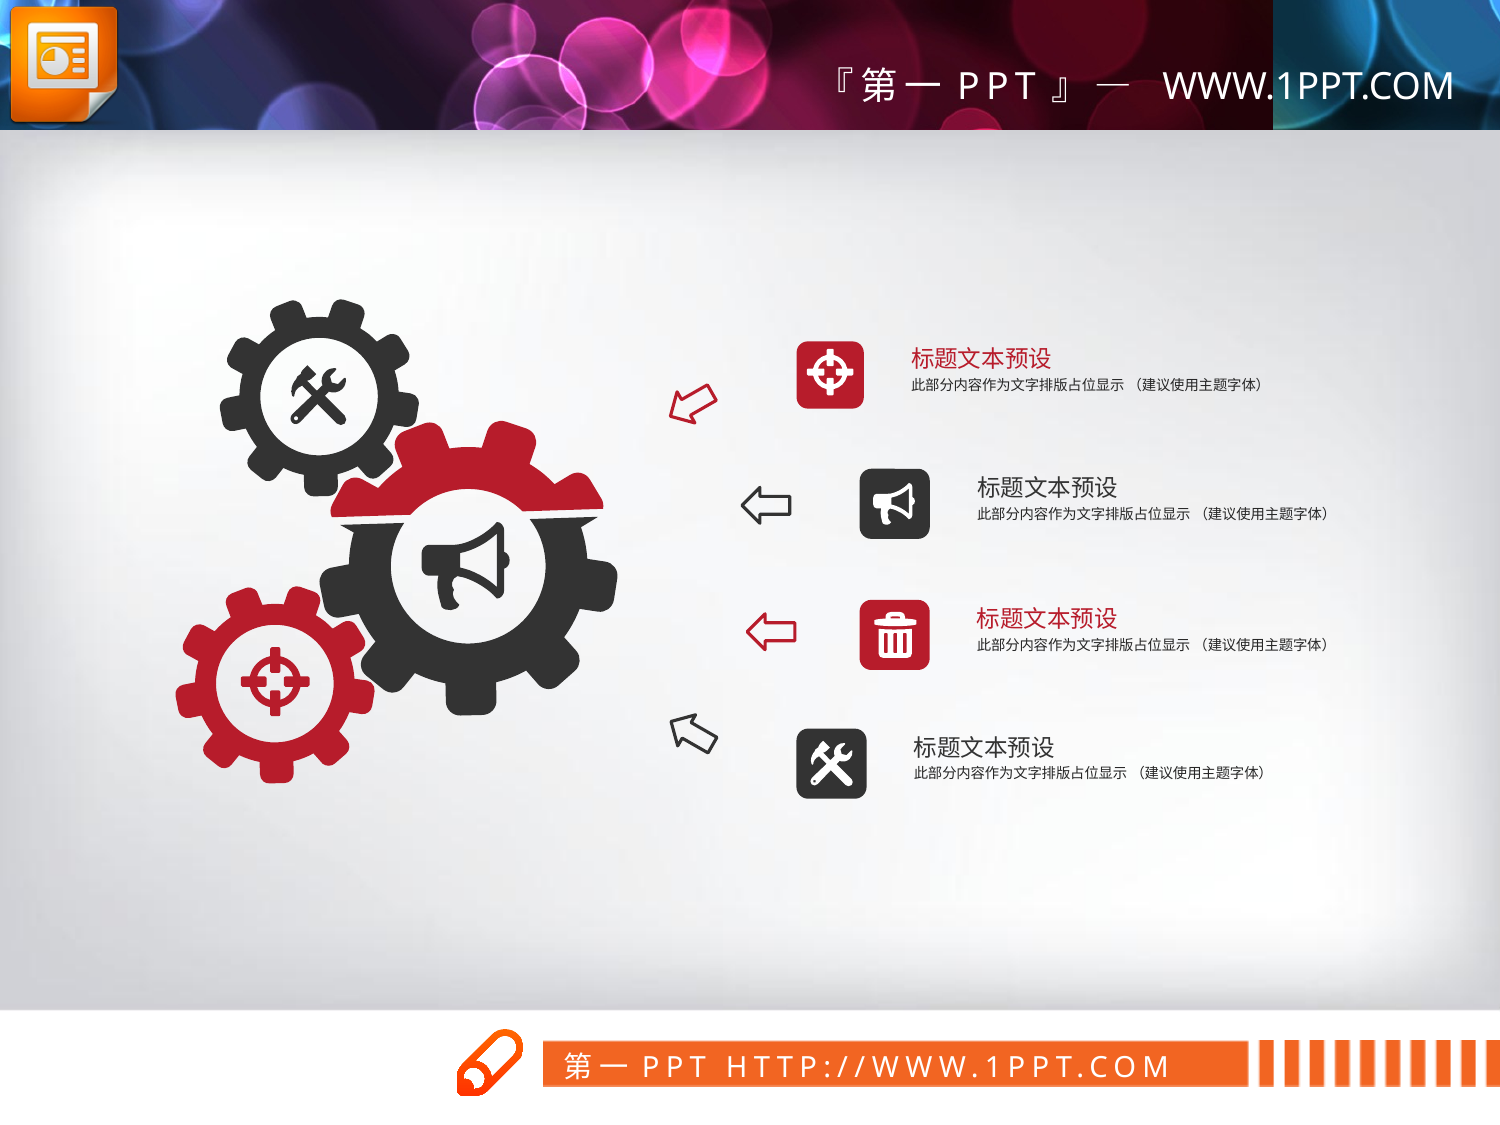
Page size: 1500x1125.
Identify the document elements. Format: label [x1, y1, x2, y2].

text_box [174, 585, 376, 784]
picture [543, 1040, 1500, 1087]
text_box [671, 714, 717, 753]
text_box [219, 298, 420, 497]
text_box [796, 341, 1404, 799]
text_box [331, 403, 612, 719]
text_box [747, 613, 791, 650]
text_box [741, 487, 790, 524]
text_box [670, 384, 717, 423]
picture [0, 0, 1500, 1012]
